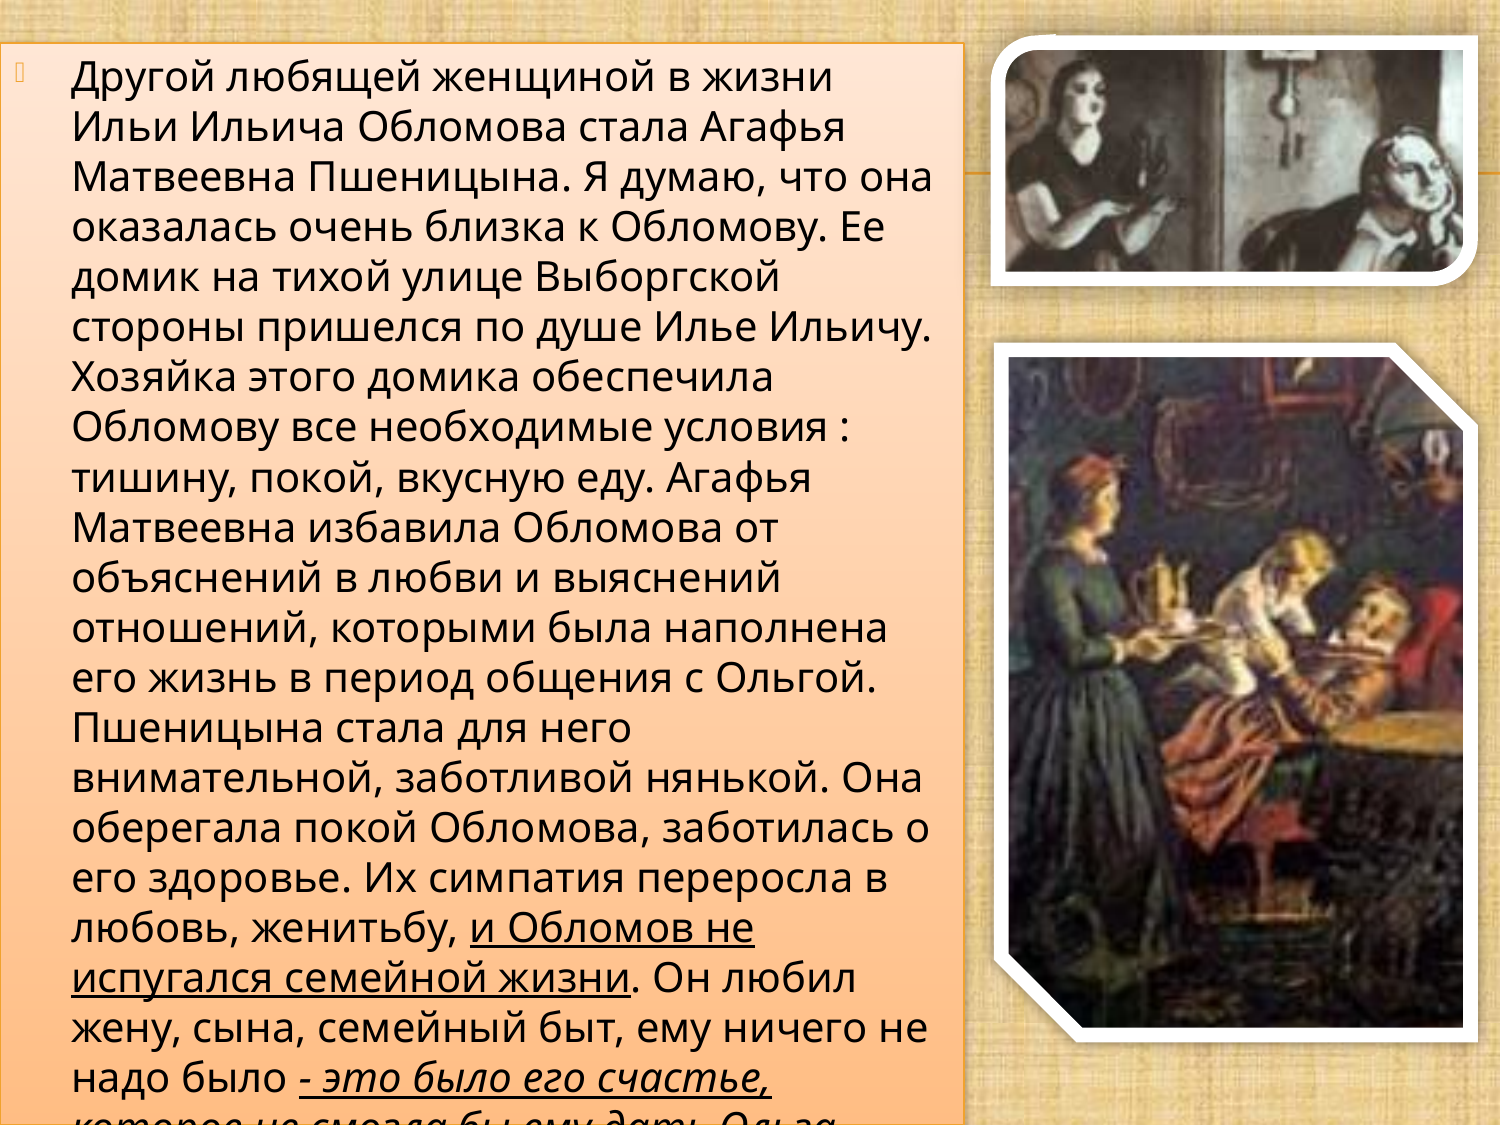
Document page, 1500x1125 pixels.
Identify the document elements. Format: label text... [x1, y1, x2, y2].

picture [0, 0, 1500, 1125]
list Другой любящей женщиной в жизни Ильи Ильича Обломова стала Агафья Матвеевна Пшеницына. Я думаю, что она оказалась очень близка к Обломову. Ее домик на тихой улице Выборгской стороны пришелся по душе Илье Ильичу. Хозяйка этого домика обеспечила Обломову все необходимые условия : тишину, покой, вкусную еду. Агафья Матвеевна избавила Обломова от объяснений в любви и выяснений отношений, которыми была наполнена его жизнь в период общения с Ольгой. Пшеницына стала для него внимательной, заботливой нянькой. Она оберегала покой Обломова, заботилась о его здоровье. Их симпатия переросла в любовь, женитьбу, и Обломов не испугался семейной жизни. Он любил жену, сына, семейный быт, ему ничего не надо было - это было его счастье, которое не смогла бы ему дать Ольга. [0, 42, 965, 1125]
